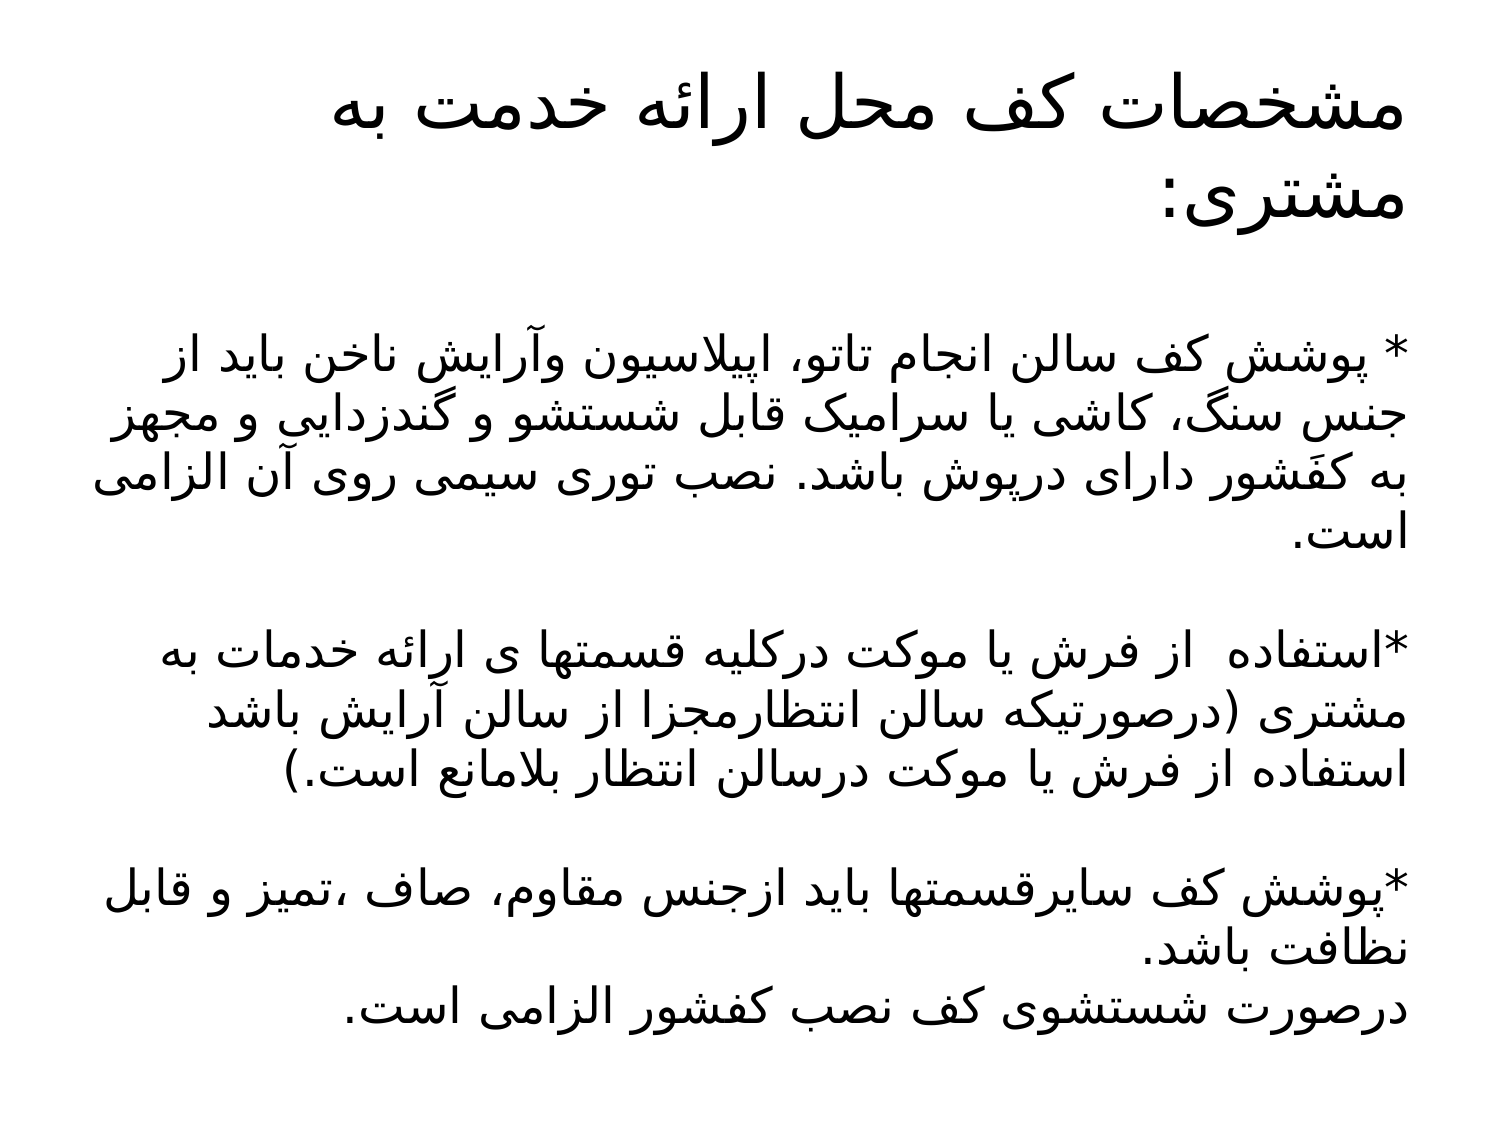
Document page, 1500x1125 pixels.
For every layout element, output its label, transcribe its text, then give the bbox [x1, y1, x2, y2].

title مشخصات کف محل ارائه خدمت به مشتری: * پوشش کف سالن انجام تاتو، اپیلاسیون وآرایش ناخن باید از جنس سنگ، کاشی یا سرامیک قابل شستشو و گندزدایی و مجهز به کفَشور دارای درپوش باشد. نصب توری سیمی روی آن الزامی است. *استفاده از فرش یا موکت درکلیه قسمتها ی ارائه خدمات به مشتری (درصورتیکه سالن انتظارمجزا از سالن آرایش باشد استفاده از فرش یا موکت درسالن انتظار بلامانع است.) *پوشش کف سایرقسمتها باید ازجنس مقاوم، صاف ،تمیز و قابل نظافت باشد. درصورت شستشوی کف نصب کفشور الزامی است. [75, 45, 1425, 1043]
